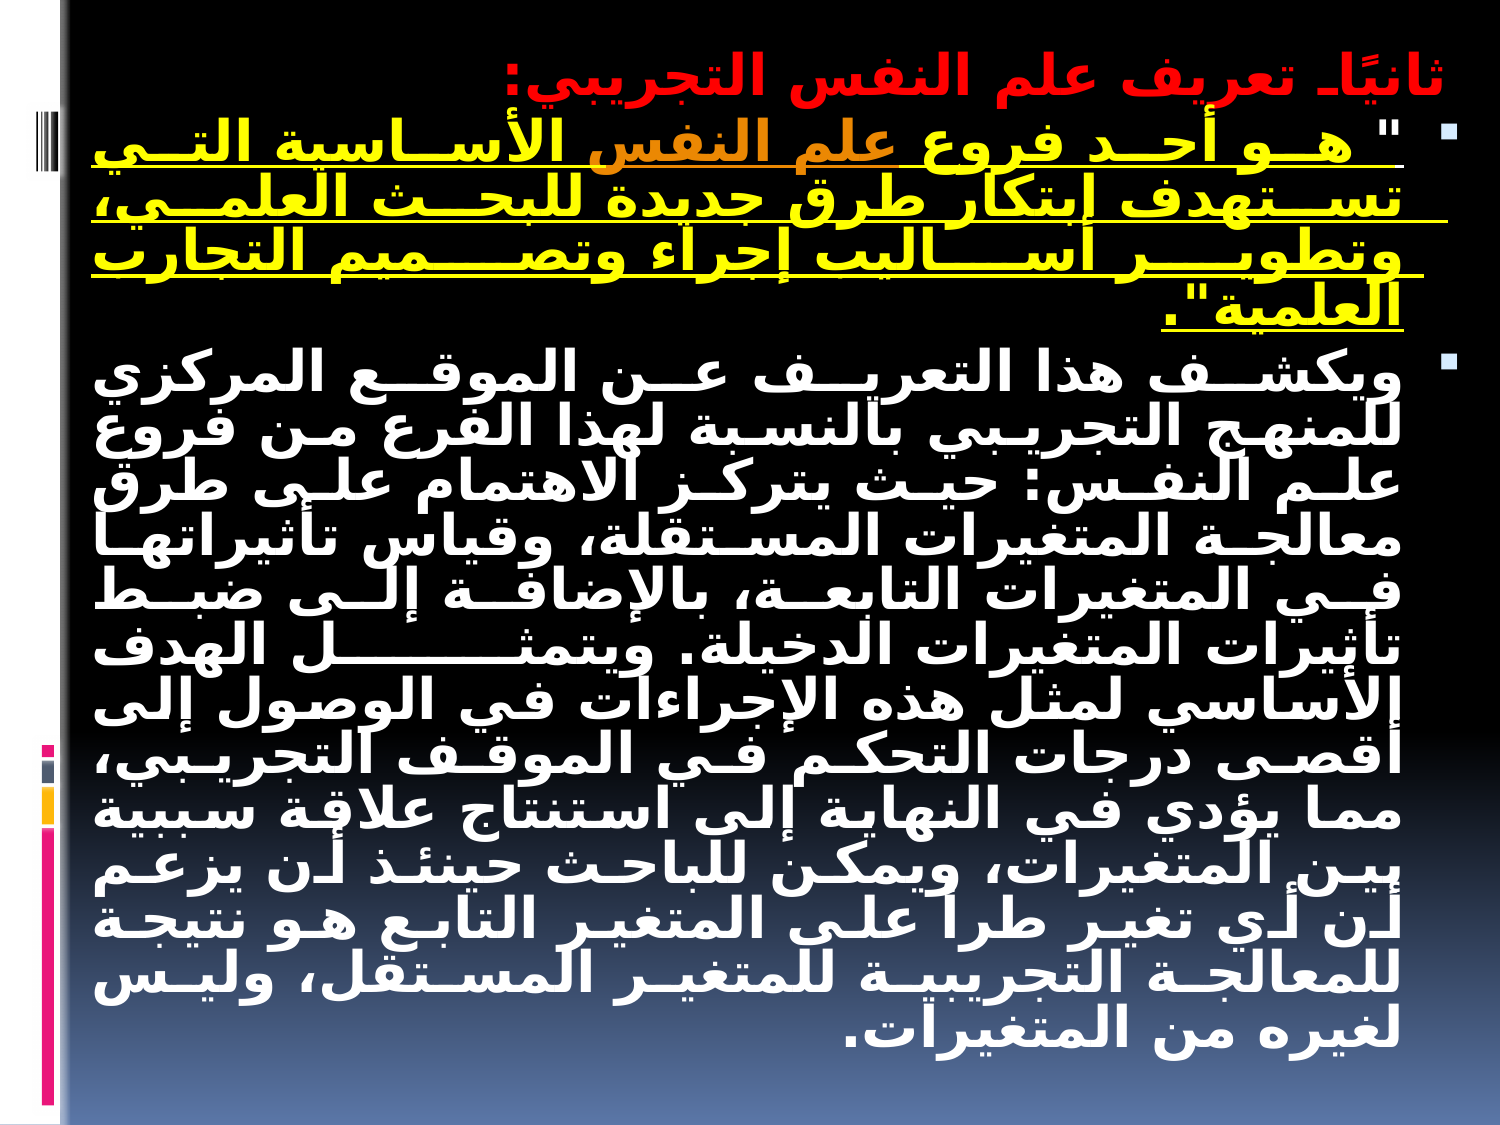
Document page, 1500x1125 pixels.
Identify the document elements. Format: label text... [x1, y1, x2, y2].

list ثانيًاـ تعريف علم النفس التجريبي: " هو أحد فروع علم النفس الأساسية التي تستهدف ابتكار طرق جديدة للبحث العلمي، وتطوير أساليب إجراء وتصميم التجارب العلمية". ويكشف هذا التعريف عن الموقع المركزي للمنهج التجريبي بالنسبة لهذا الفرع من فروع علم النفس: حيث يتركز الاهتمام على طرق معالجة المتغيرات المستقلة، وقياس تأثيراتها في المتغيرات التابعة، بالإضافة إلى ضبط تأثيرات المتغيرات الدخيلة. ويتمثل الهدف الأساسي لمثل هذه الإجراءات في الوصول إلى أقصى درجات التحكم في الموقف التجريبي، مما يؤدي في النهاية إلى استنتاج علاقة سببية بين المتغيرات، ويمكن للباحث حينئذ أن يزعم أن أي تغير طرأ على المتغير التابع هو نتيجة للمعالجة التجريبية للمتغير المستقل، وليس لغيره من المتغيرات. [76, 30, 1471, 1083]
